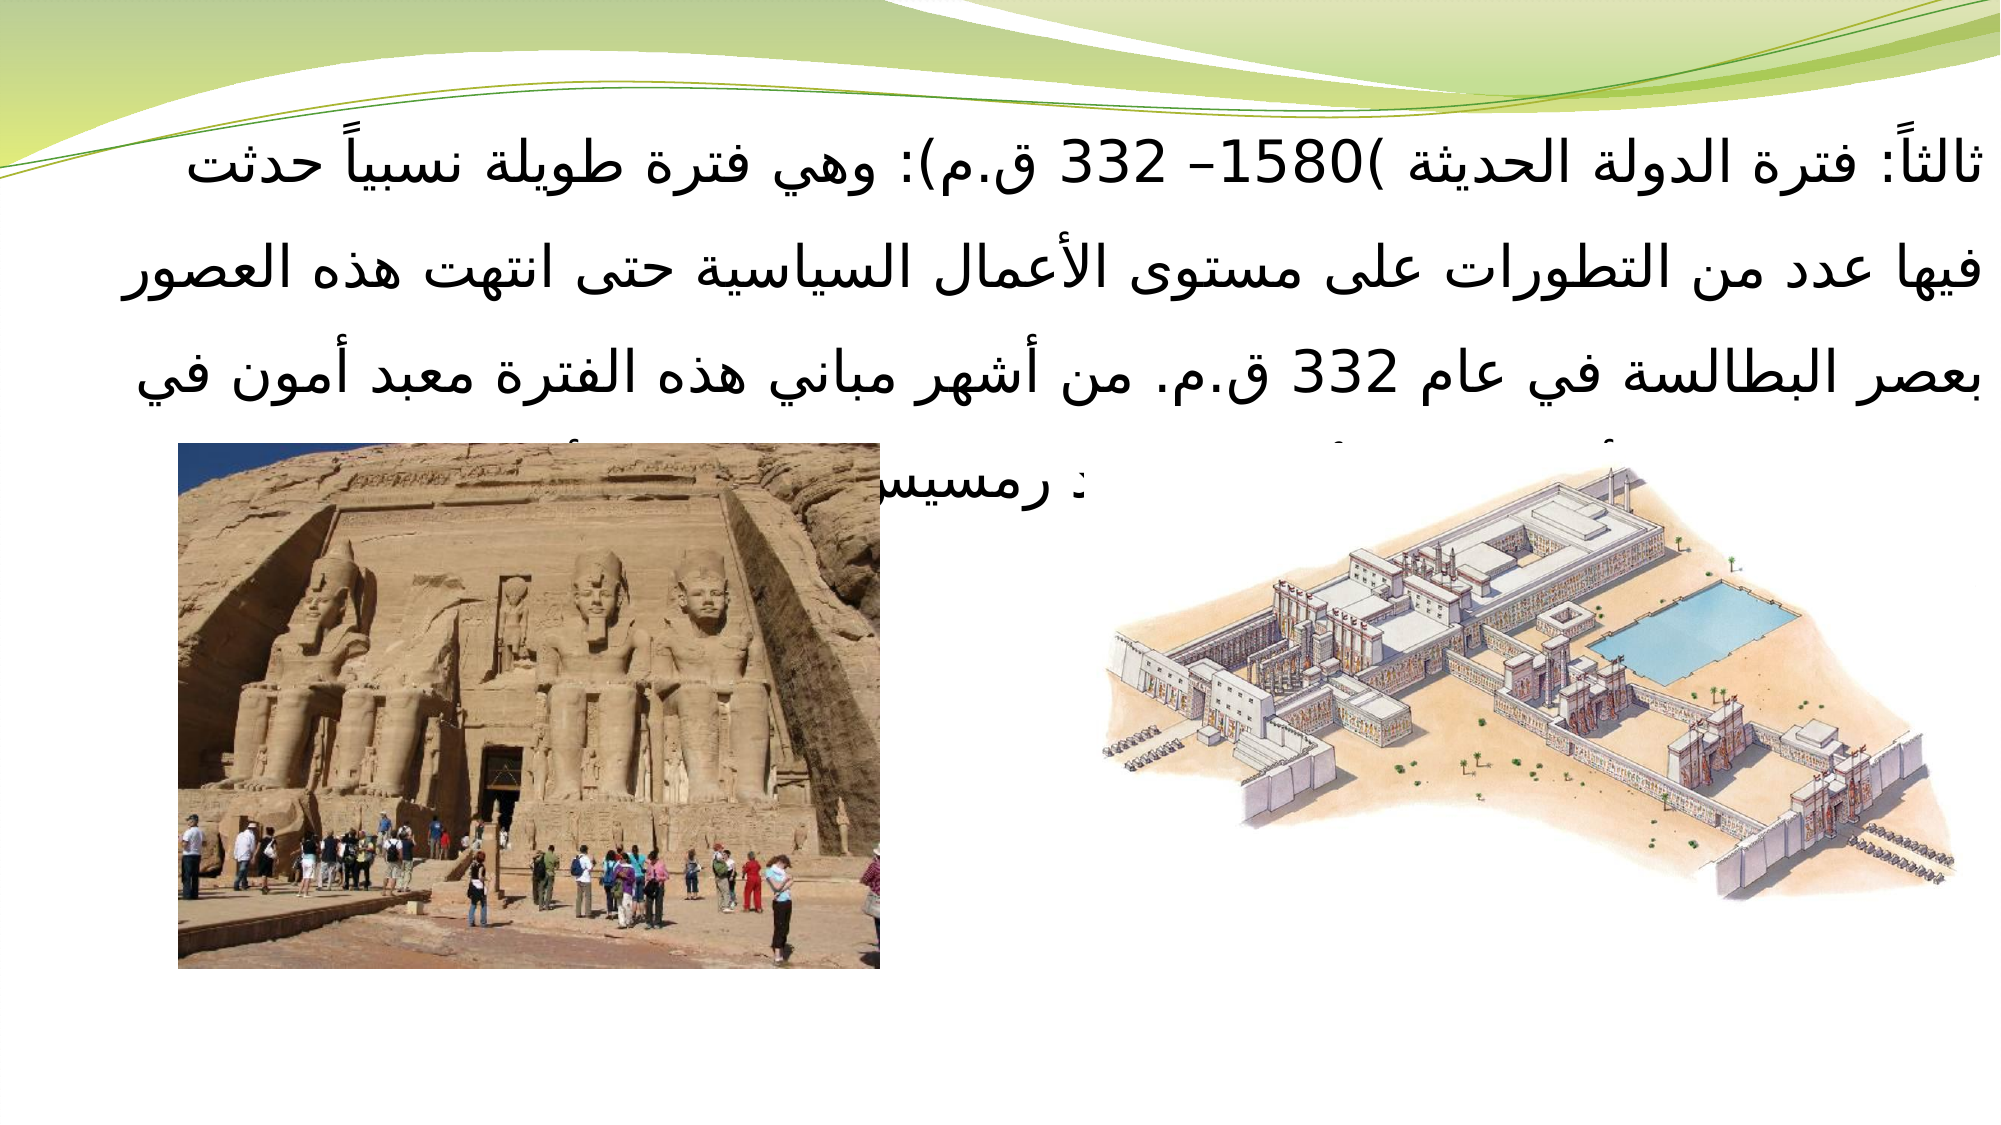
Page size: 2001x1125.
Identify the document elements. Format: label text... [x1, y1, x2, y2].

text_box ثالثاً: فترة الدولة الحديثة )1580– 332 ق.م): وهي فترة طويلة نسبياً حدثت فيها عدد من التطورات على مستوى الأعمال السياسية حتى انتهت هذه العصور بعصر البطالسة في عام 332 ق.م. من أشهر مباني هذه الفترة معبد أمون في الكرنك ومعبد أمون في الأقصر ومعبد رمسيس الثاني في أبو سمبل. [75, 81, 2000, 622]
picture [178, 443, 880, 969]
picture [1084, 443, 1976, 921]
